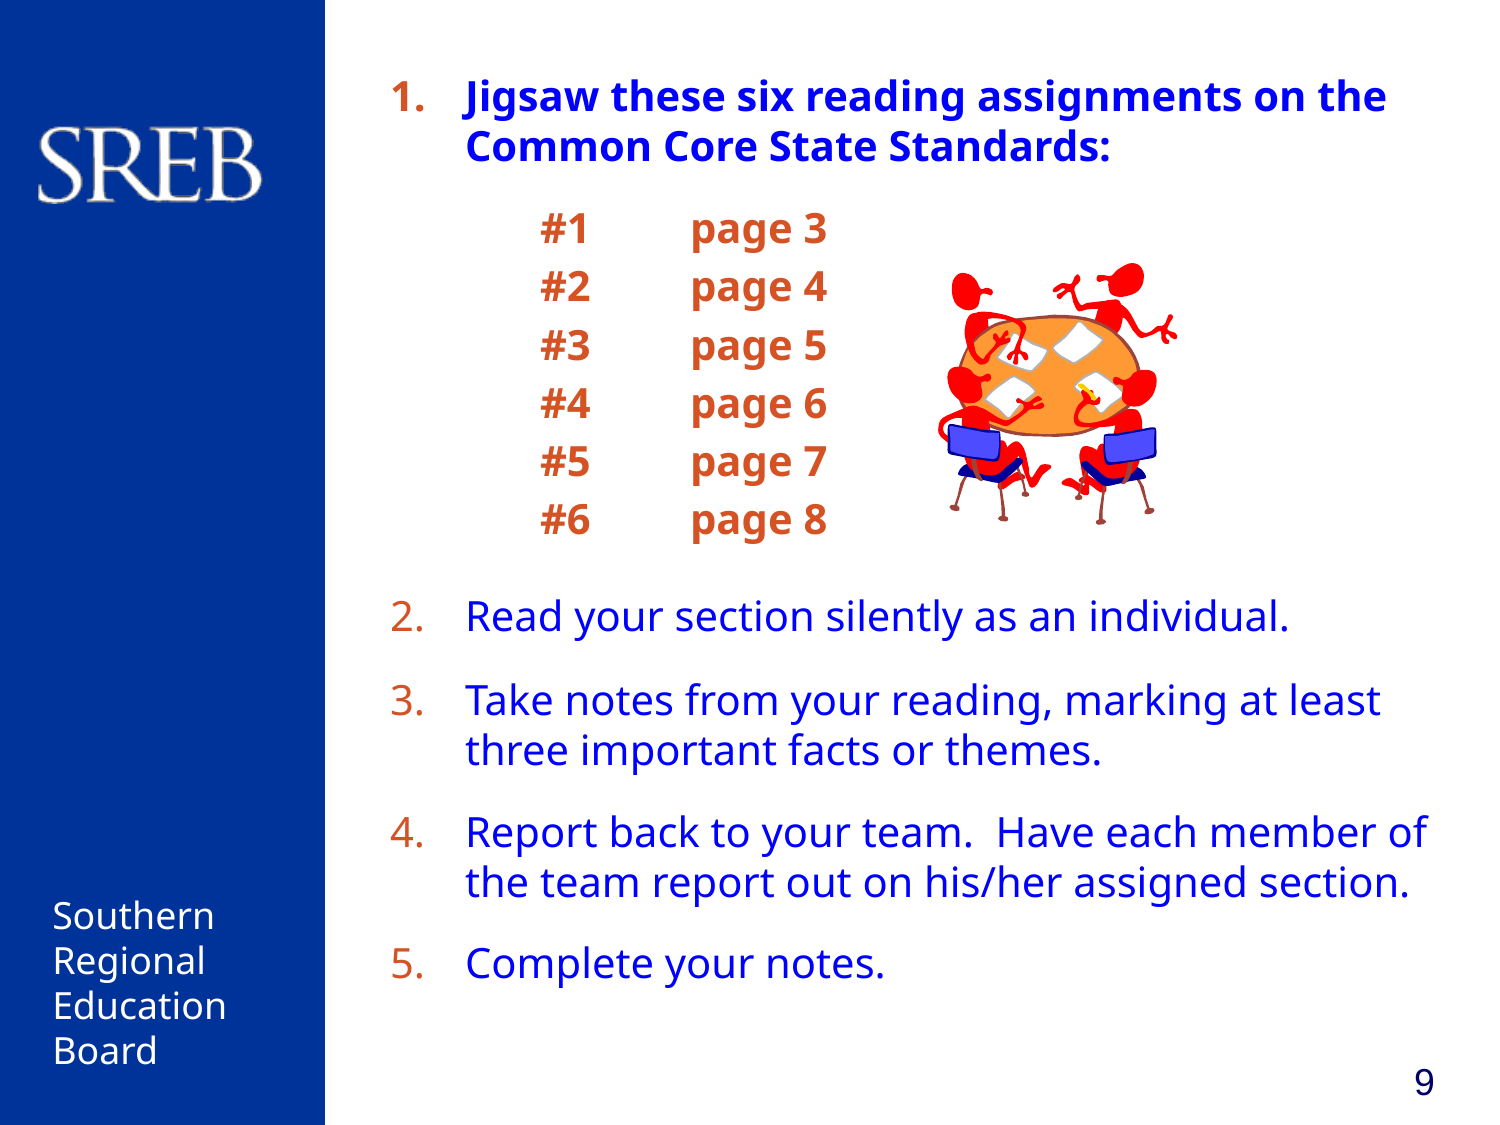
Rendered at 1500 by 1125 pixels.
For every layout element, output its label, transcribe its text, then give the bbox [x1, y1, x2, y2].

slide_number 9 [1124, 1049, 1451, 1125]
list Jigsaw these six reading assignments on the Common Core State Standards: #1 page 3 #2 page 4 #3 page 5 #4 page 6 #5 page 7 #6 page 8 Read your section silently as an individual. Take notes from your reading, marking at least three important facts or themes. Report back to your team. Have each member of the team report out on his/her assigned section. Complete your notes. [374, 62, 1463, 1038]
picture [37, 124, 263, 204]
picture [937, 262, 1178, 526]
